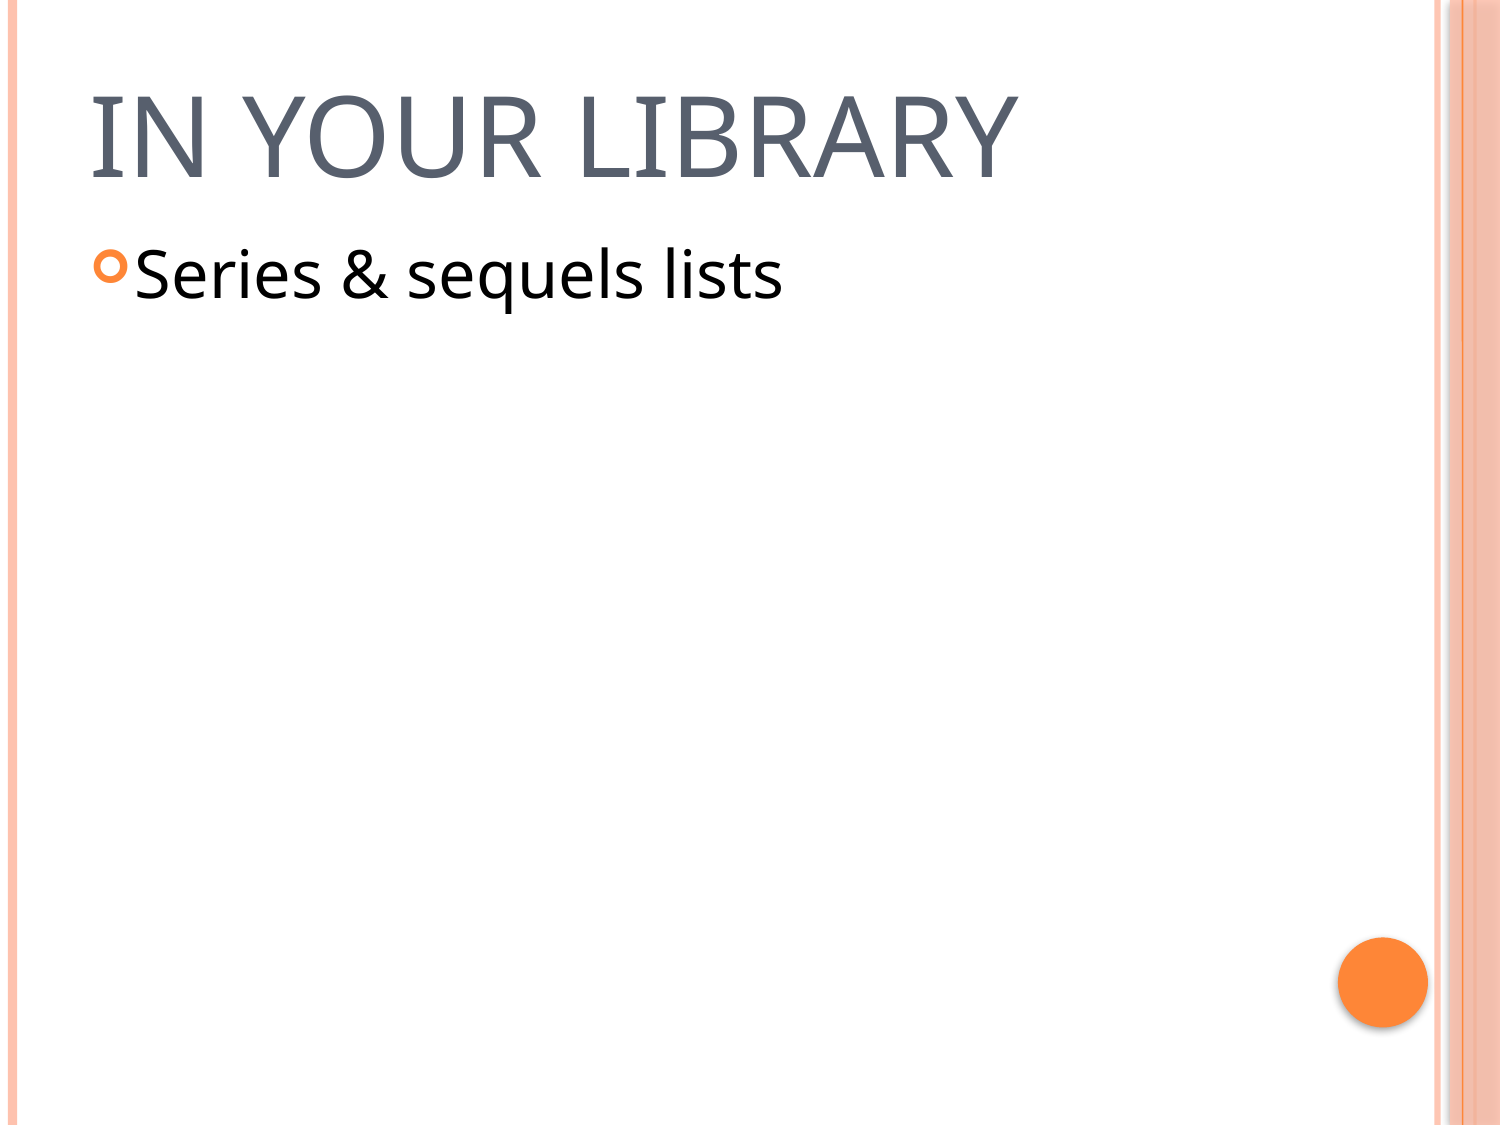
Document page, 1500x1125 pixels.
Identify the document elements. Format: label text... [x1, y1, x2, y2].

list Series & sequels lists [75, 224, 1300, 1025]
title In your library [75, 50, 1300, 208]
